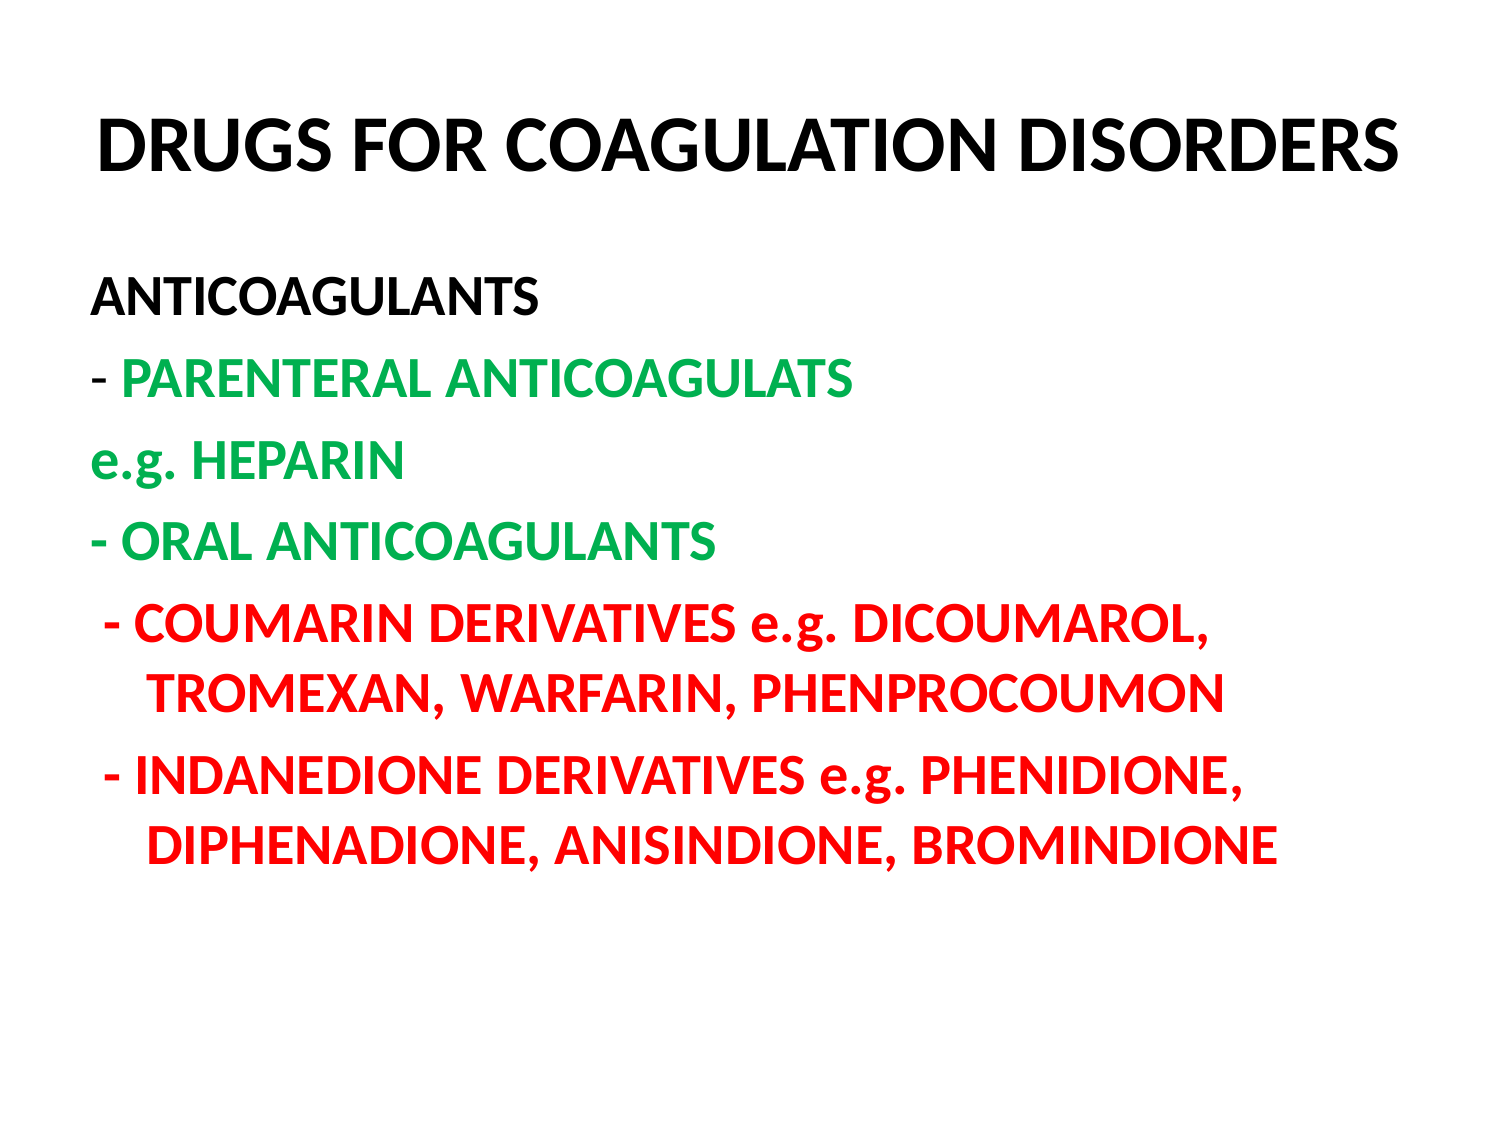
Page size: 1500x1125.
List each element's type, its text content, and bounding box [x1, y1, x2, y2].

list ANTICOAGULANTS - PARENTERAL ANTICOAGULATS e.g. HEPARIN - ORAL ANTICOAGULANTS - COUMARIN DERIVATIVES e.g. DICOUMAROL, TROMEXAN, WARFARIN, PHENPROCOUMON - INDANEDIONE DERIVATIVES e.g. PHENIDIONE, DIPHENADIONE, ANISINDIONE, BROMINDIONE [75, 249, 1425, 993]
title DRUGS FOR COAGULATION DISORDERS [75, 45, 1425, 233]
